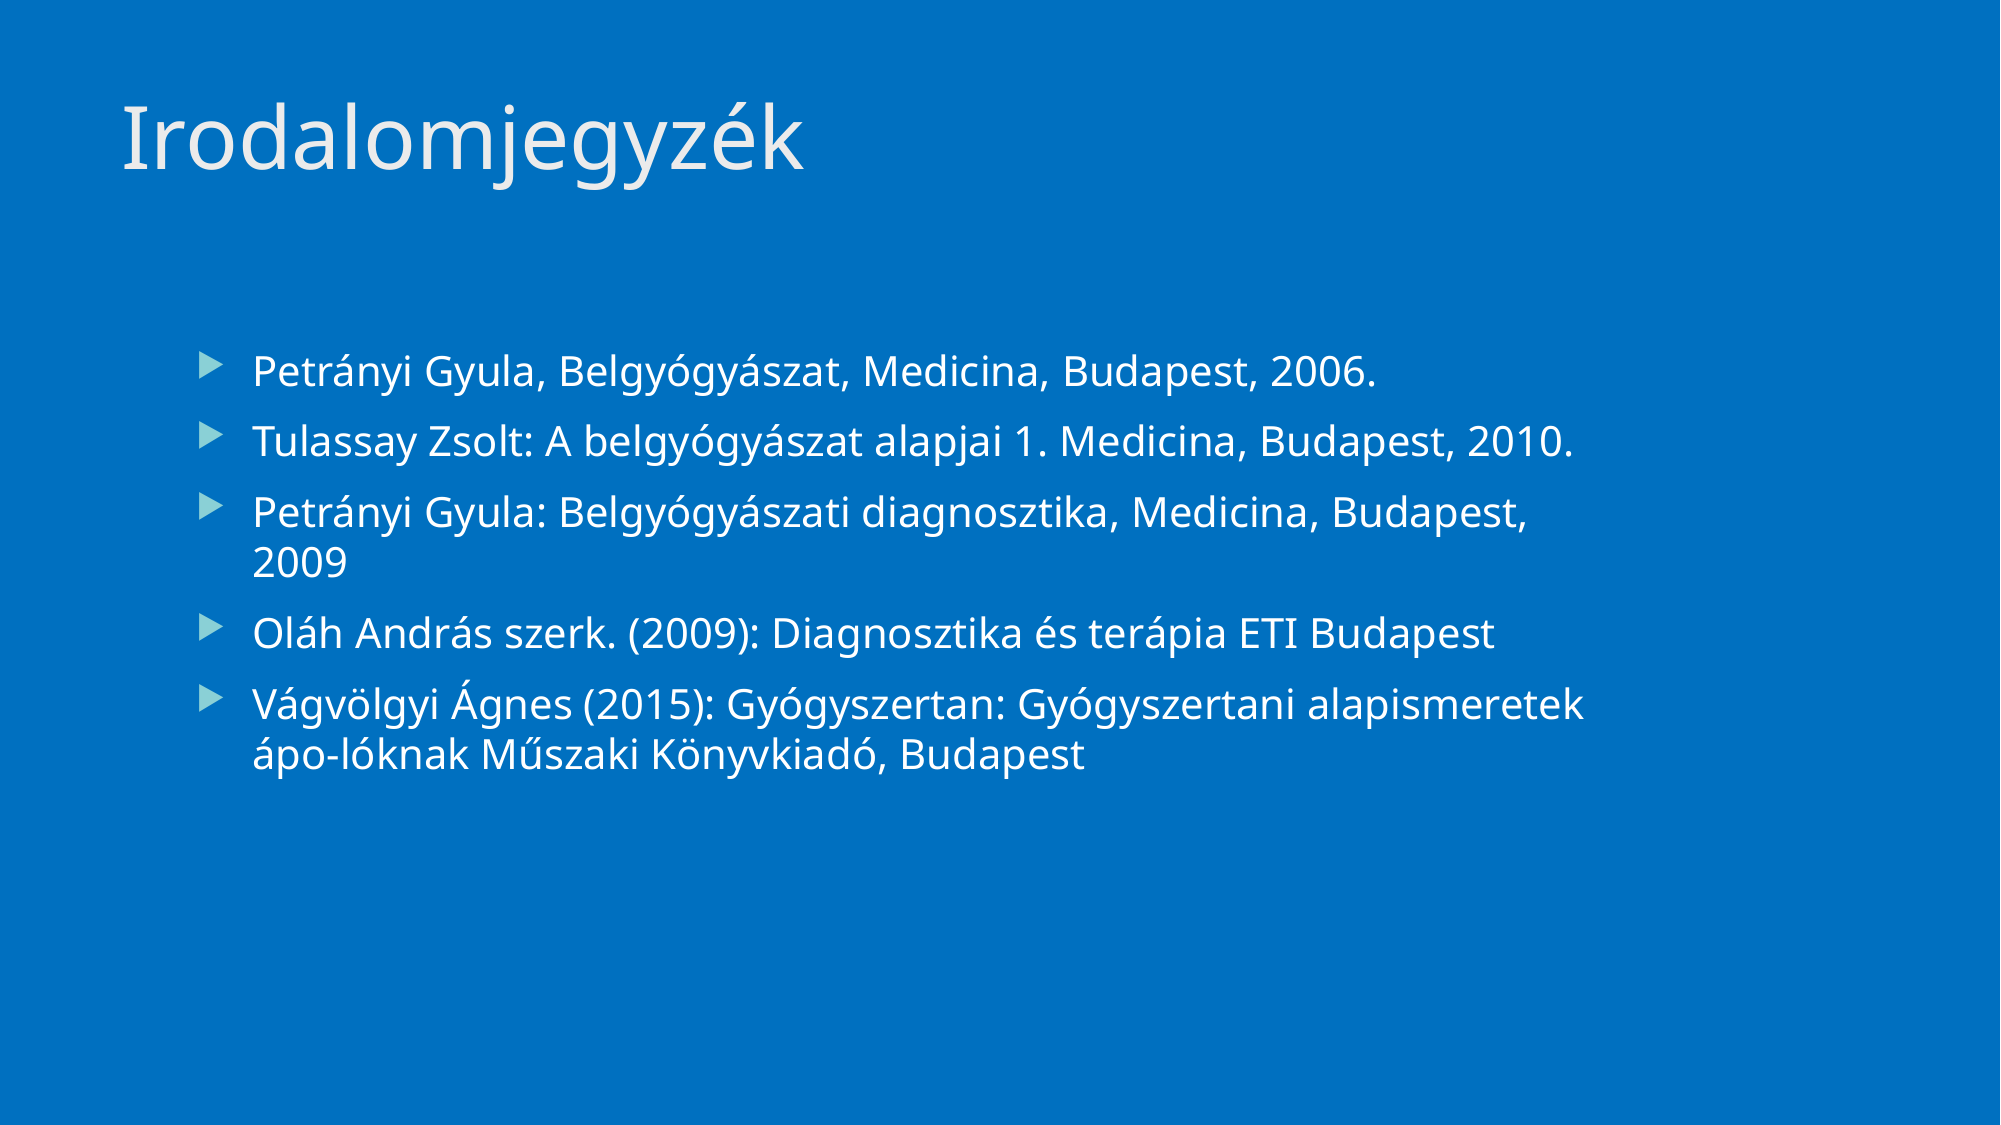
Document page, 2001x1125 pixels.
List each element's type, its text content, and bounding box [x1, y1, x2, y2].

list Petrányi Gyula, Belgyógyászat, Medicina, Budapest, 2006. Tulassay Zsolt: A belgyógyászat alapjai 1. Medicina, Budapest, 2010. Petrányi Gyula: Belgyógyászati diagnosztika, Medicina, Budapest, 2009 Oláh András szerk. (2009): Diagnosztika és terápia ETI Budapest Vágvölgyi Ágnes (2015): Gyógyszertan: Gyógyszertani alapismeretek ápo-lóknak Műszaki Könyvkiadó, Budapest [181, 336, 1649, 1025]
title Irodalomjegyzék [106, 74, 1649, 304]
